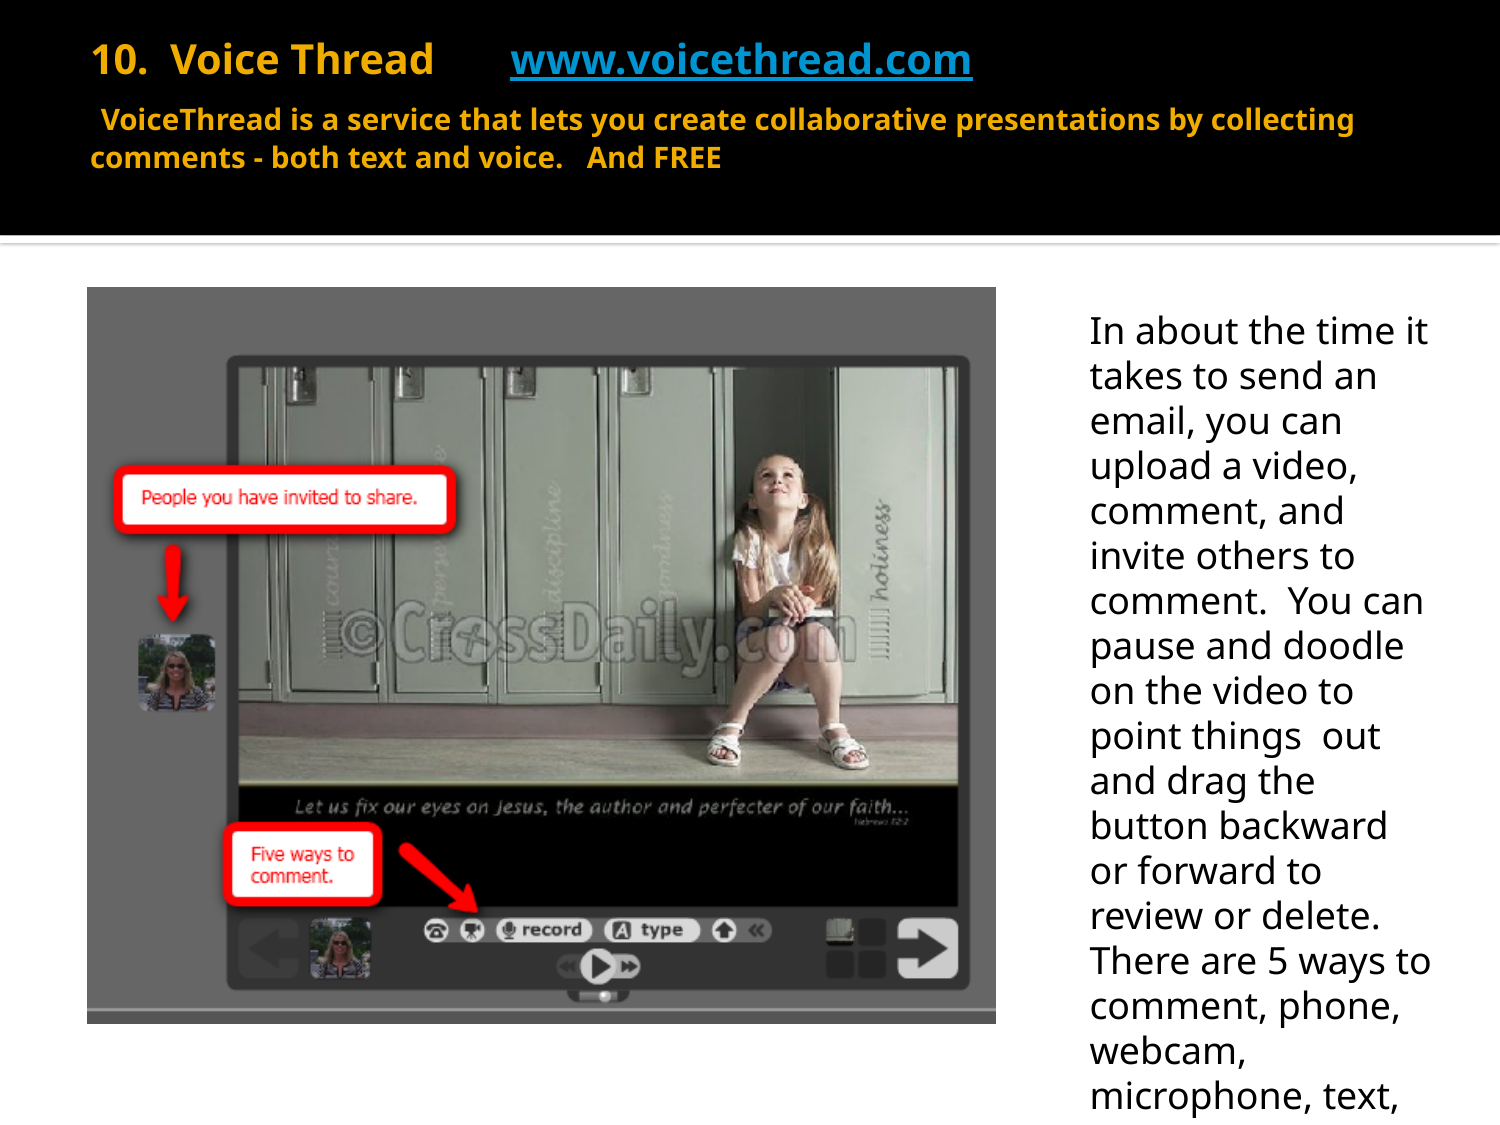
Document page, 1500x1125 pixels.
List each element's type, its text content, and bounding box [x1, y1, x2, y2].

picture [87, 287, 996, 1024]
text_box In about the time it takes to send an email, you can upload a video, comment, and invite others to comment. You can pause and doodle on the video to point things out and drag the button backward or forward to review or delete. There are 5 ways to comment, phone, webcam, microphone, text, upload. [1074, 299, 1450, 1125]
title 10. Voice Thread www.voicethread.com VoiceThread is a service that lets you create collaborative presentations by collecting comments - both text and voice. And FREE [75, 25, 1425, 231]
